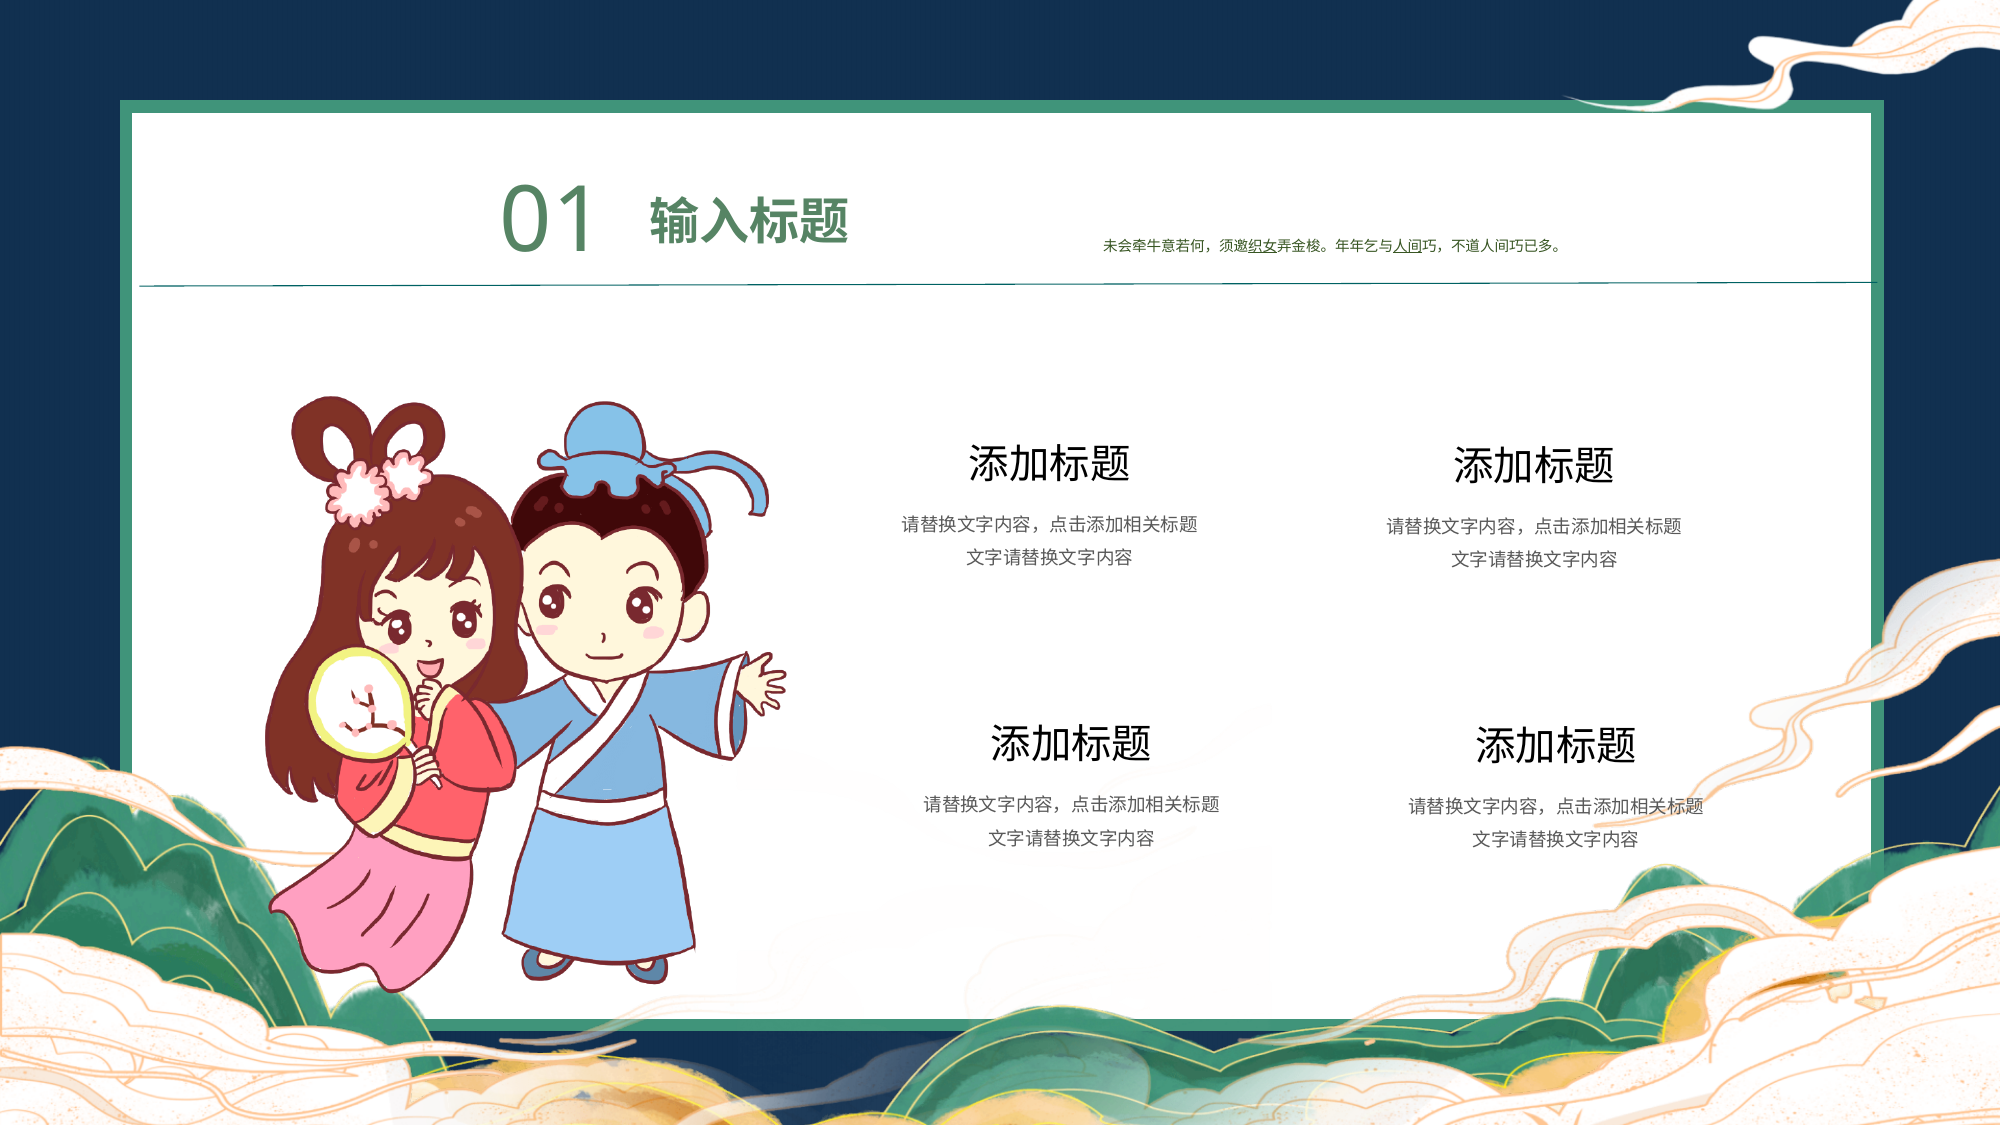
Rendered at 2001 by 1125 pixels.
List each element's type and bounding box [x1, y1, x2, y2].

picture [120, 319, 887, 1086]
text_box [887, 430, 1720, 859]
text_box [139, 152, 1878, 287]
text_box [0, 0, 2000, 1125]
